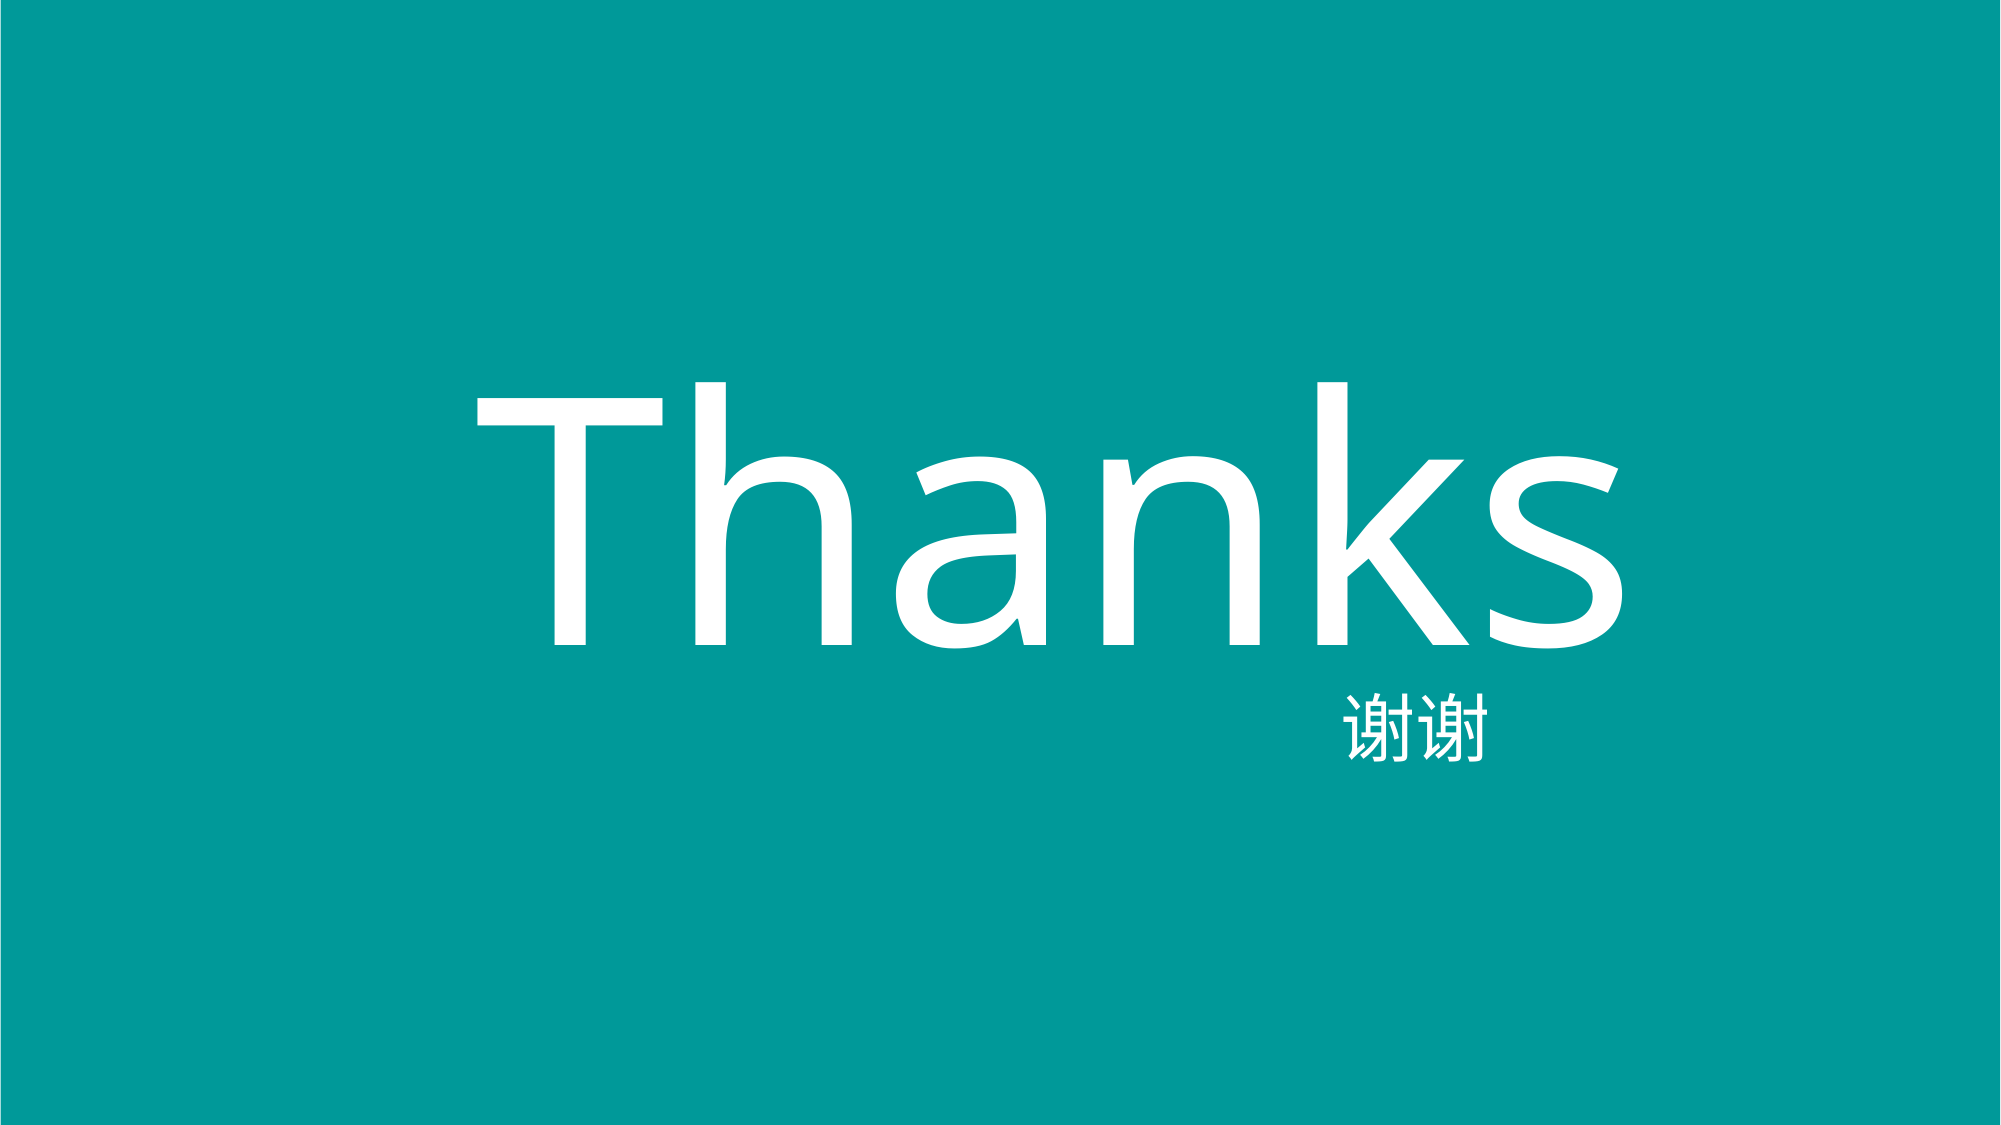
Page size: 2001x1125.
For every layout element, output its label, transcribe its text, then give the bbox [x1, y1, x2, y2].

text_box 谢谢 [1325, 673, 2000, 779]
text_box Thanks [460, 292, 1880, 723]
